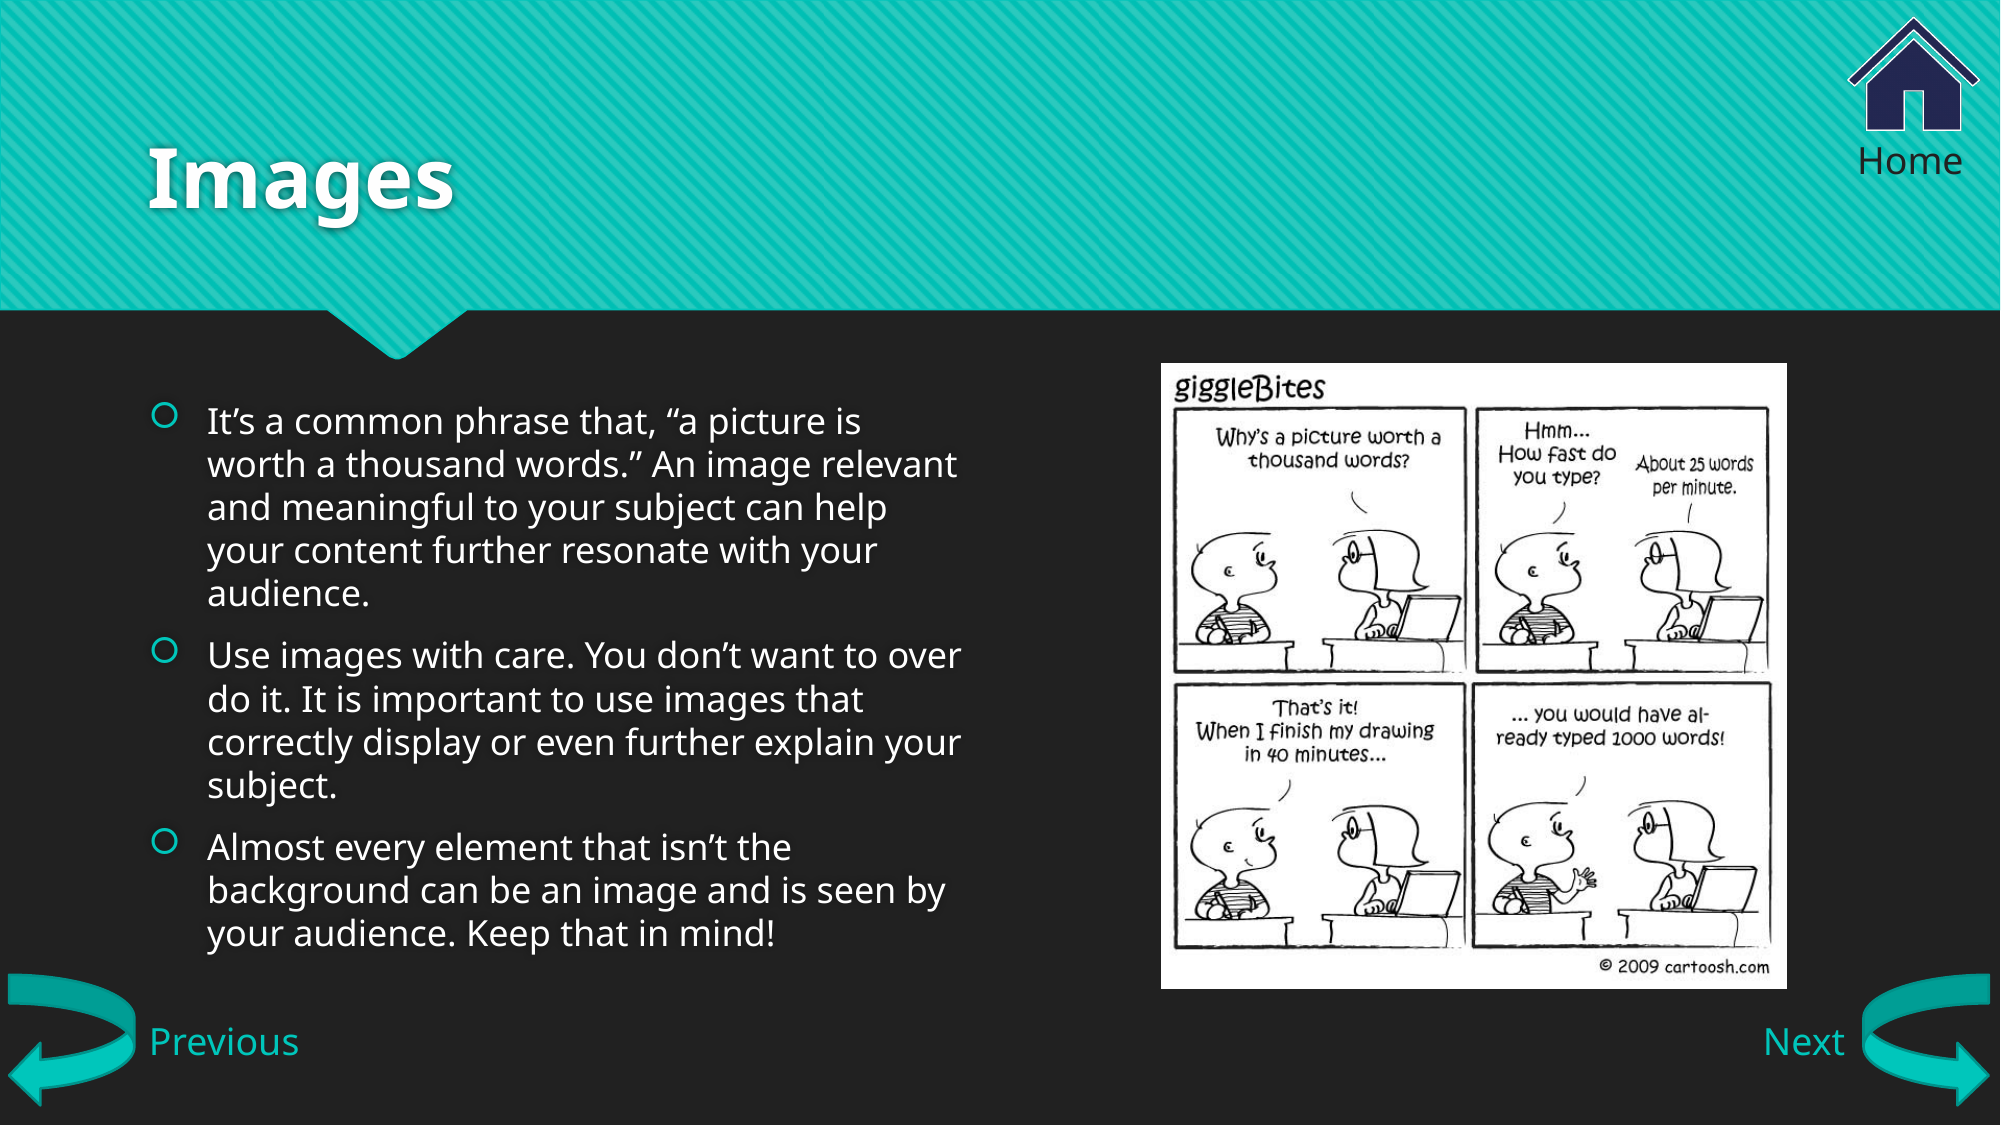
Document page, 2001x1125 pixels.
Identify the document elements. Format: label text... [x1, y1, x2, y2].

text_box [7, 973, 134, 1107]
text_box Home [1842, 149, 1985, 190]
picture [1161, 363, 1787, 989]
text_box Previous [134, 1010, 322, 1071]
text_box [1864, 973, 1991, 1107]
title Images [132, 73, 1868, 233]
picture [1838, 0, 1989, 149]
list It’s a common phrase that, “a picture is worth a thousand words.” An image relevant and meaningful to your subject can help your content further resonate with your audience. Use images with care. You don’t want to over do it. It is important to use images that correctly display or even further explain your subject. Almost every element that isn’t the background can be an image and is seen by your audience. Keep that in mind! [133, 390, 985, 962]
text_box Next [1748, 1010, 1864, 1071]
